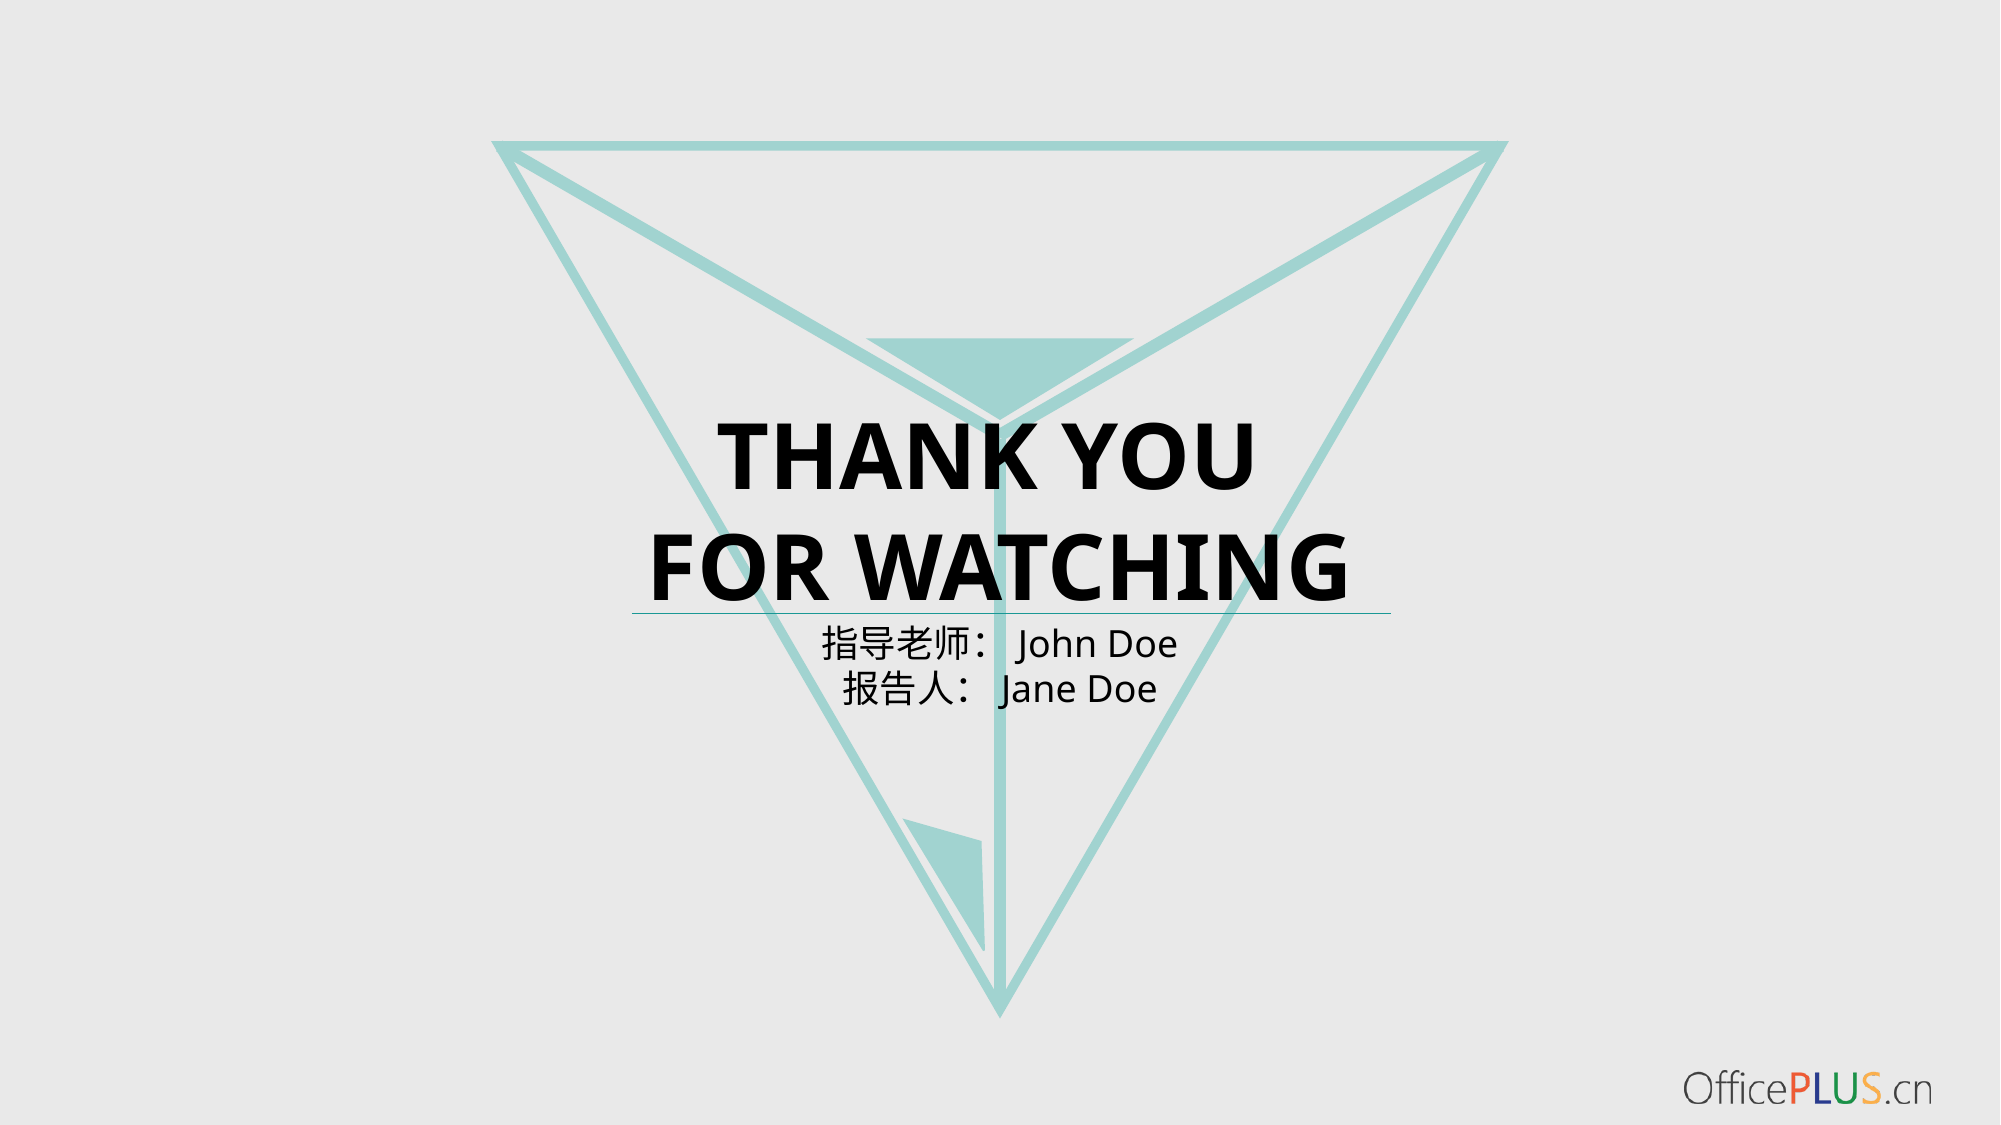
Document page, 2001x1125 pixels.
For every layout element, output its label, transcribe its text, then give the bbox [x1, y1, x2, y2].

picture [1684, 1070, 1931, 1104]
text_box THANK YOU FOR WATCHING [632, 614, 801, 626]
text_box THANK YOU FOR WATCHING [632, 391, 1368, 613]
text_box 指导老师：John Doe 报告人：Jane Doe [801, 614, 1199, 718]
text_box THANK YOU FOR WATCHING [1199, 614, 1368, 626]
